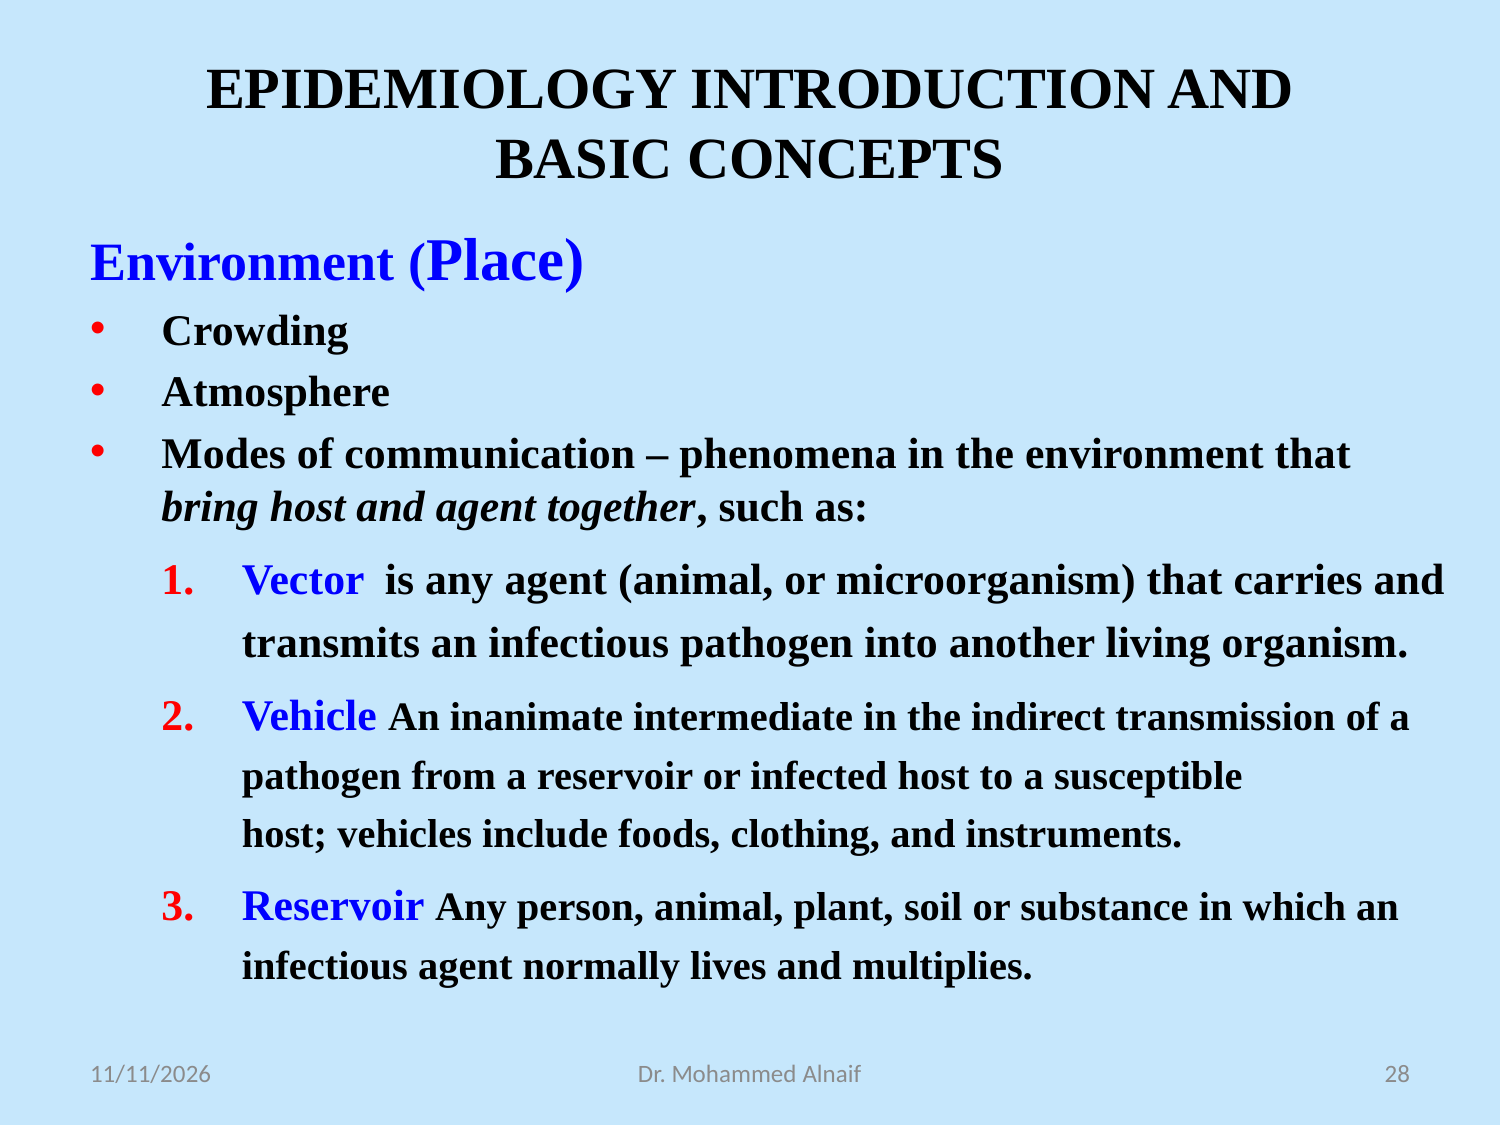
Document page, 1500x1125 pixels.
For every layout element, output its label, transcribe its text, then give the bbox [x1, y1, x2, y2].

subtitle Environment (Place) Crowding Atmosphere Modes of communication – phenomena in the environment that bring host and agent together, such as: Vector is any agent (animal, or microorganism) that carries and transmits an infectious pathogen into another living organism. Vehicle An inanimate intermediate in the indirect transmission of a pathogen from a reservoir or infected host to a susceptible host; vehicles include foods, clothing, and instruments. Reservoir Any person, animal, plant, soil or substance in which an infectious agent normally lives and multiplies. [75, 212, 1463, 1025]
title EPIDEMIOLOGY INTRODUCTION AND BASIC CONCEPTS [112, 66, 1388, 175]
footer Dr. Mohammed Alnaif [512, 1042, 988, 1103]
slide_number 28 [1074, 1042, 1425, 1103]
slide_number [75, 1042, 425, 1103]
